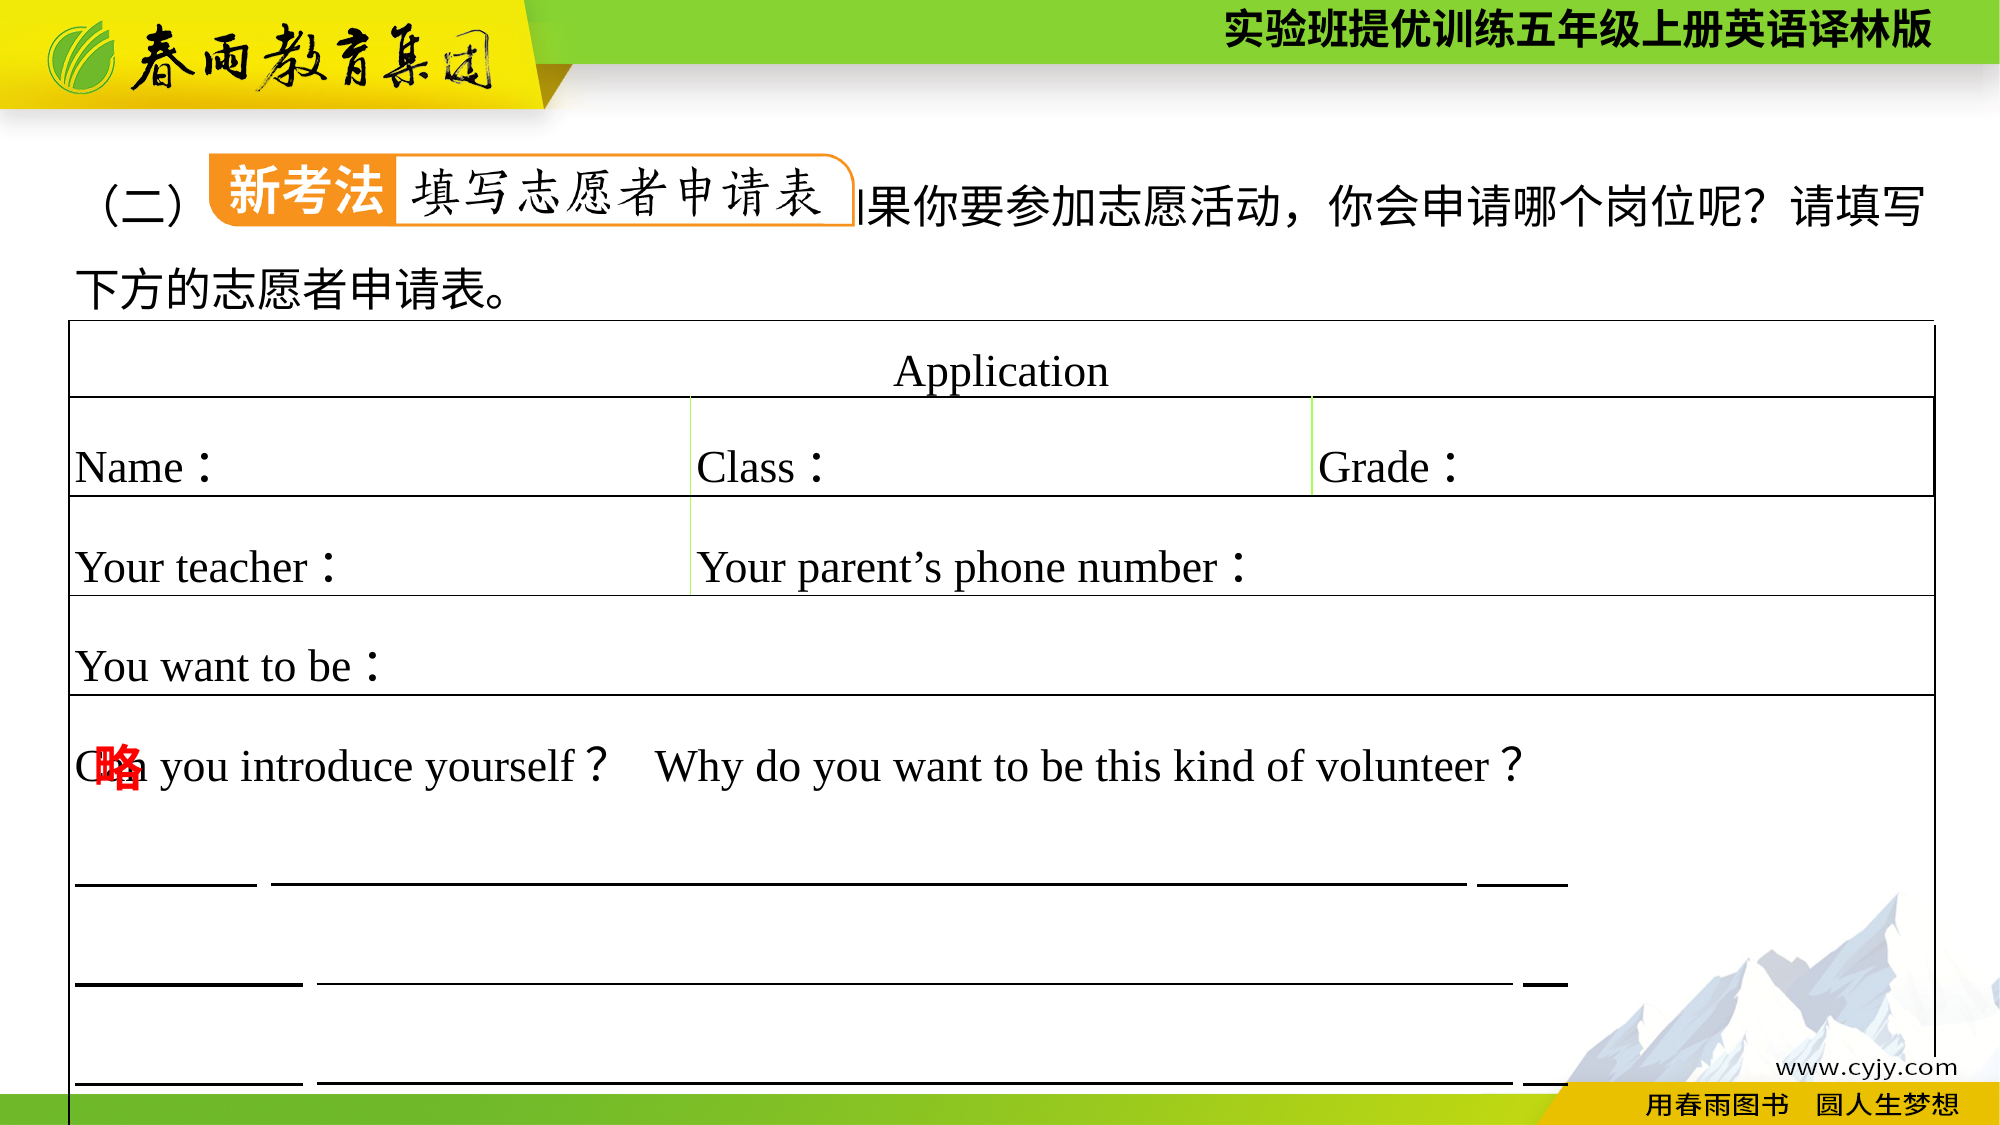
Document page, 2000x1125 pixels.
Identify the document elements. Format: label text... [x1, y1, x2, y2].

picture [0, 0, 2000, 1125]
table_cell You want to be： [70, 596, 1930, 694]
table_cell Your parent’s phone number： [691, 497, 1930, 595]
table_cell Your teacher： [70, 497, 690, 595]
text_box 略 [79, 728, 159, 804]
table_cell Class： [691, 398, 1311, 495]
table_cell Name： [70, 398, 690, 495]
list （二） 如果你要参加志愿活动，你会申请哪个岗位呢？请填写下方的志愿者申请表。 [59, 143, 1944, 315]
table_header Application [70, 321, 1934, 396]
table_cell Grade： [1313, 398, 1930, 495]
table_cell Can you introduce yourself？ Why do you want to be this kind of volunteer？ ____________________________________________________ ____________________________________________________ ____________________________________________________ ____________________________________________________ [70, 696, 1934, 1125]
